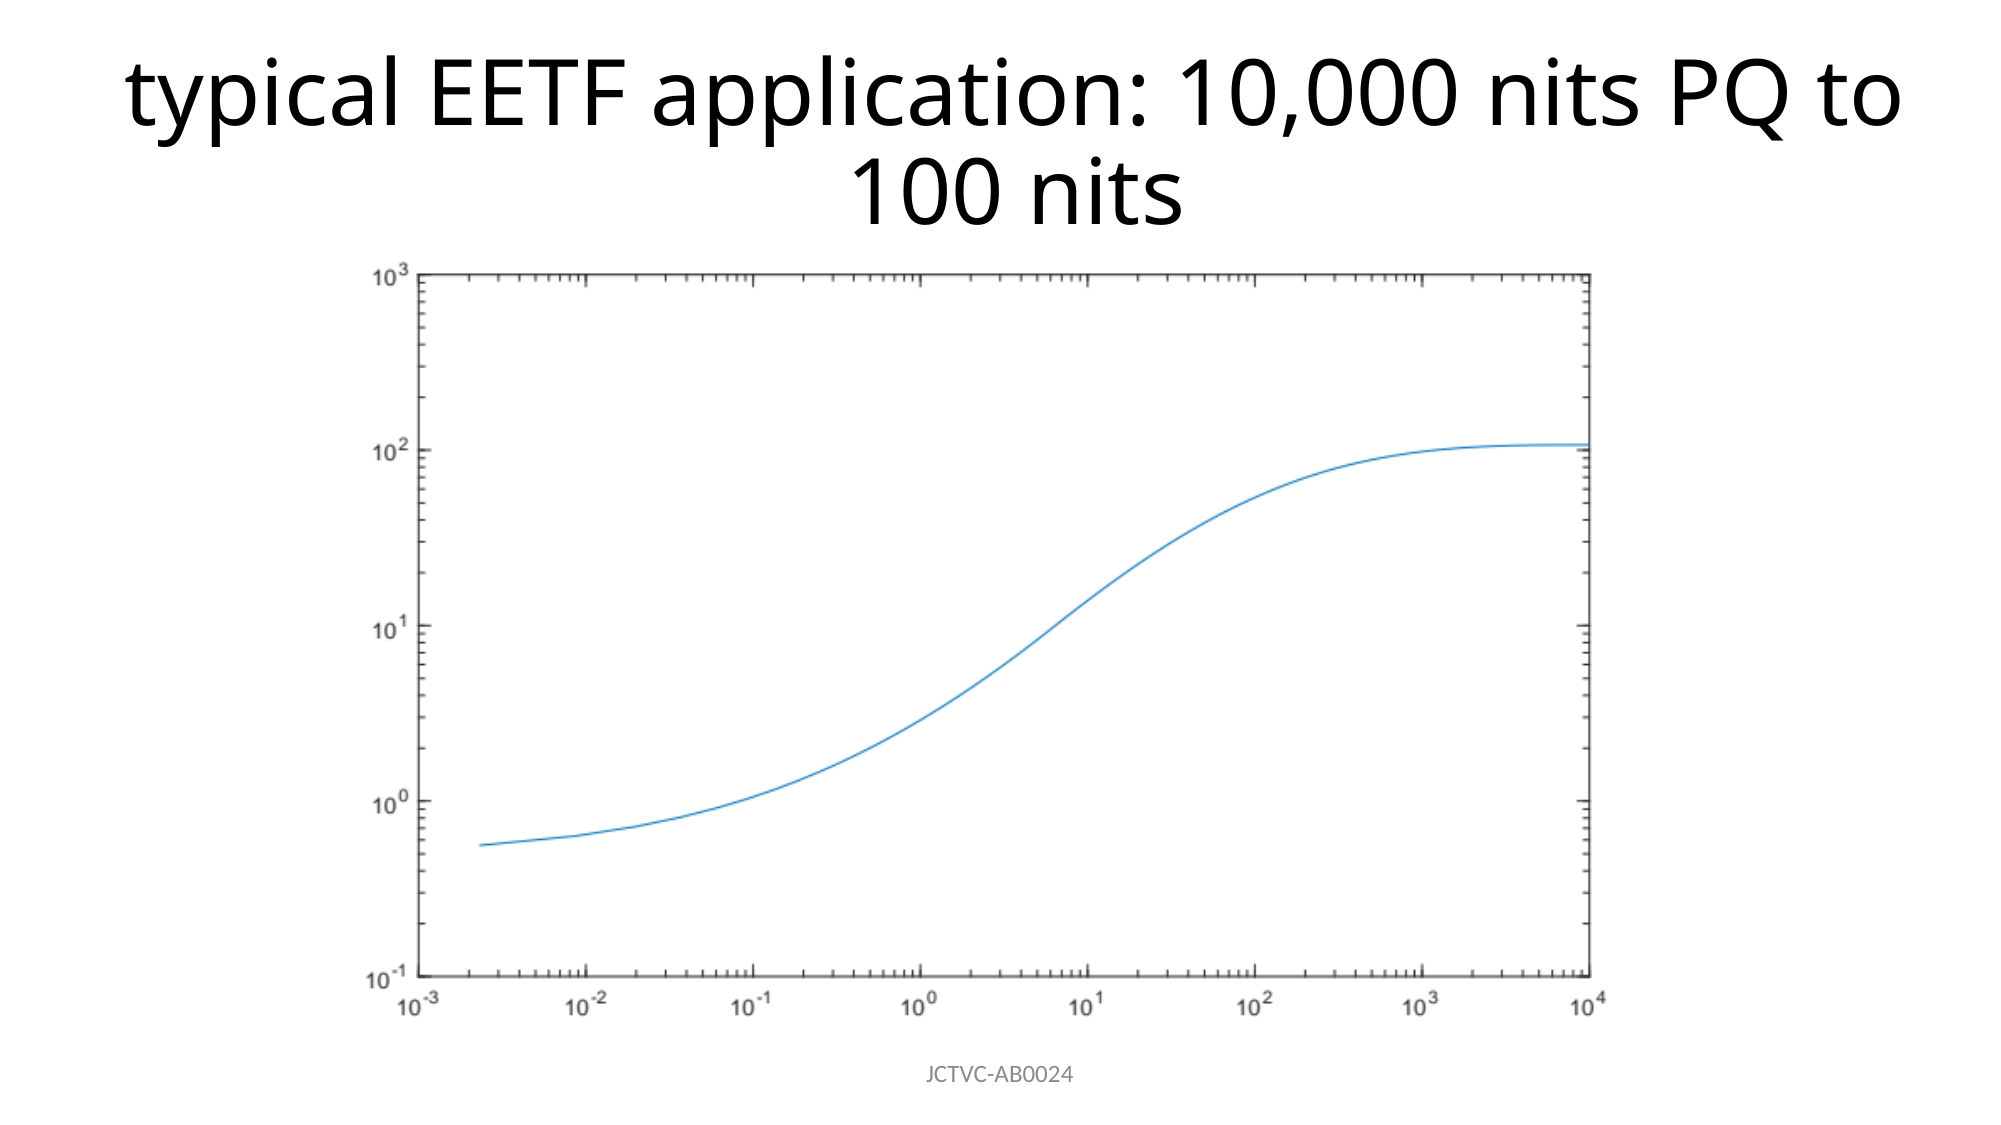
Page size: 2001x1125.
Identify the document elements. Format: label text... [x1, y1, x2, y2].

title typical EETF application: 10,000 nits PQ to 100 nits [50, 36, 1983, 254]
picture [222, 210, 1730, 1068]
footer JCTVC-AB0024 [662, 1068, 1338, 1103]
